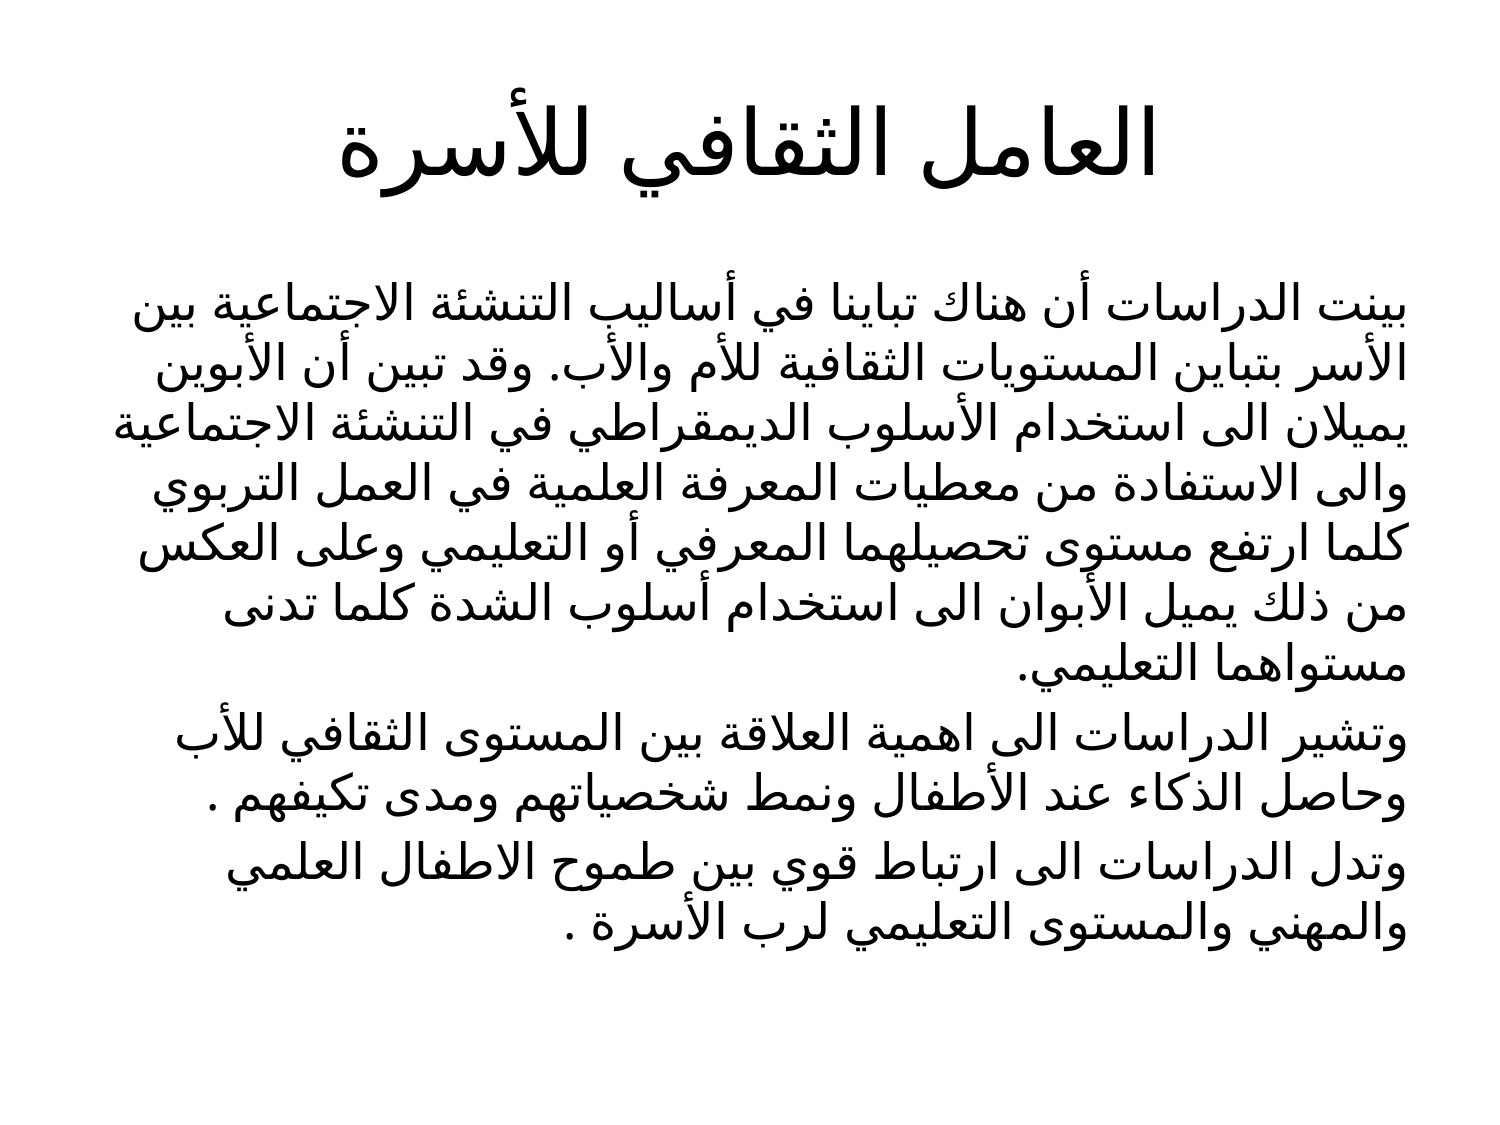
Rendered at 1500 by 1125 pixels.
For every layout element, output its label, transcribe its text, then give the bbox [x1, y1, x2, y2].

list بينت الدراسات أن هناك تباينا في أساليب التنشئة الاجتماعية بين الأسر بتباين المستويات الثقافية للأم والأب. وقد تبين أن الأبوين يميلان الى استخدام الأسلوب الديمقراطي في التنشئة الاجتماعية والى الاستفادة من معطيات المعرفة العلمية في العمل التربوي كلما ارتفع مستوى تحصيلهما المعرفي أو التعليمي وعلى العكس من ذلك يميل الأبوان الى استخدام أسلوب الشدة كلما تدنى مستواهما التعليمي. وتشير الدراسات الى اهمية العلاقة بين المستوى الثقافي للأب وحاصل الذكاء عند الأطفال ونمط شخصياتهم ومدى تكيفهم . وتدل الدراسات الى ارتباط قوي بين طموح الاطفال العلمي والمهني والمستوى التعليمي لرب الأسرة . [75, 262, 1425, 1005]
title العامل الثقافي للأسرة [75, 45, 1425, 233]
